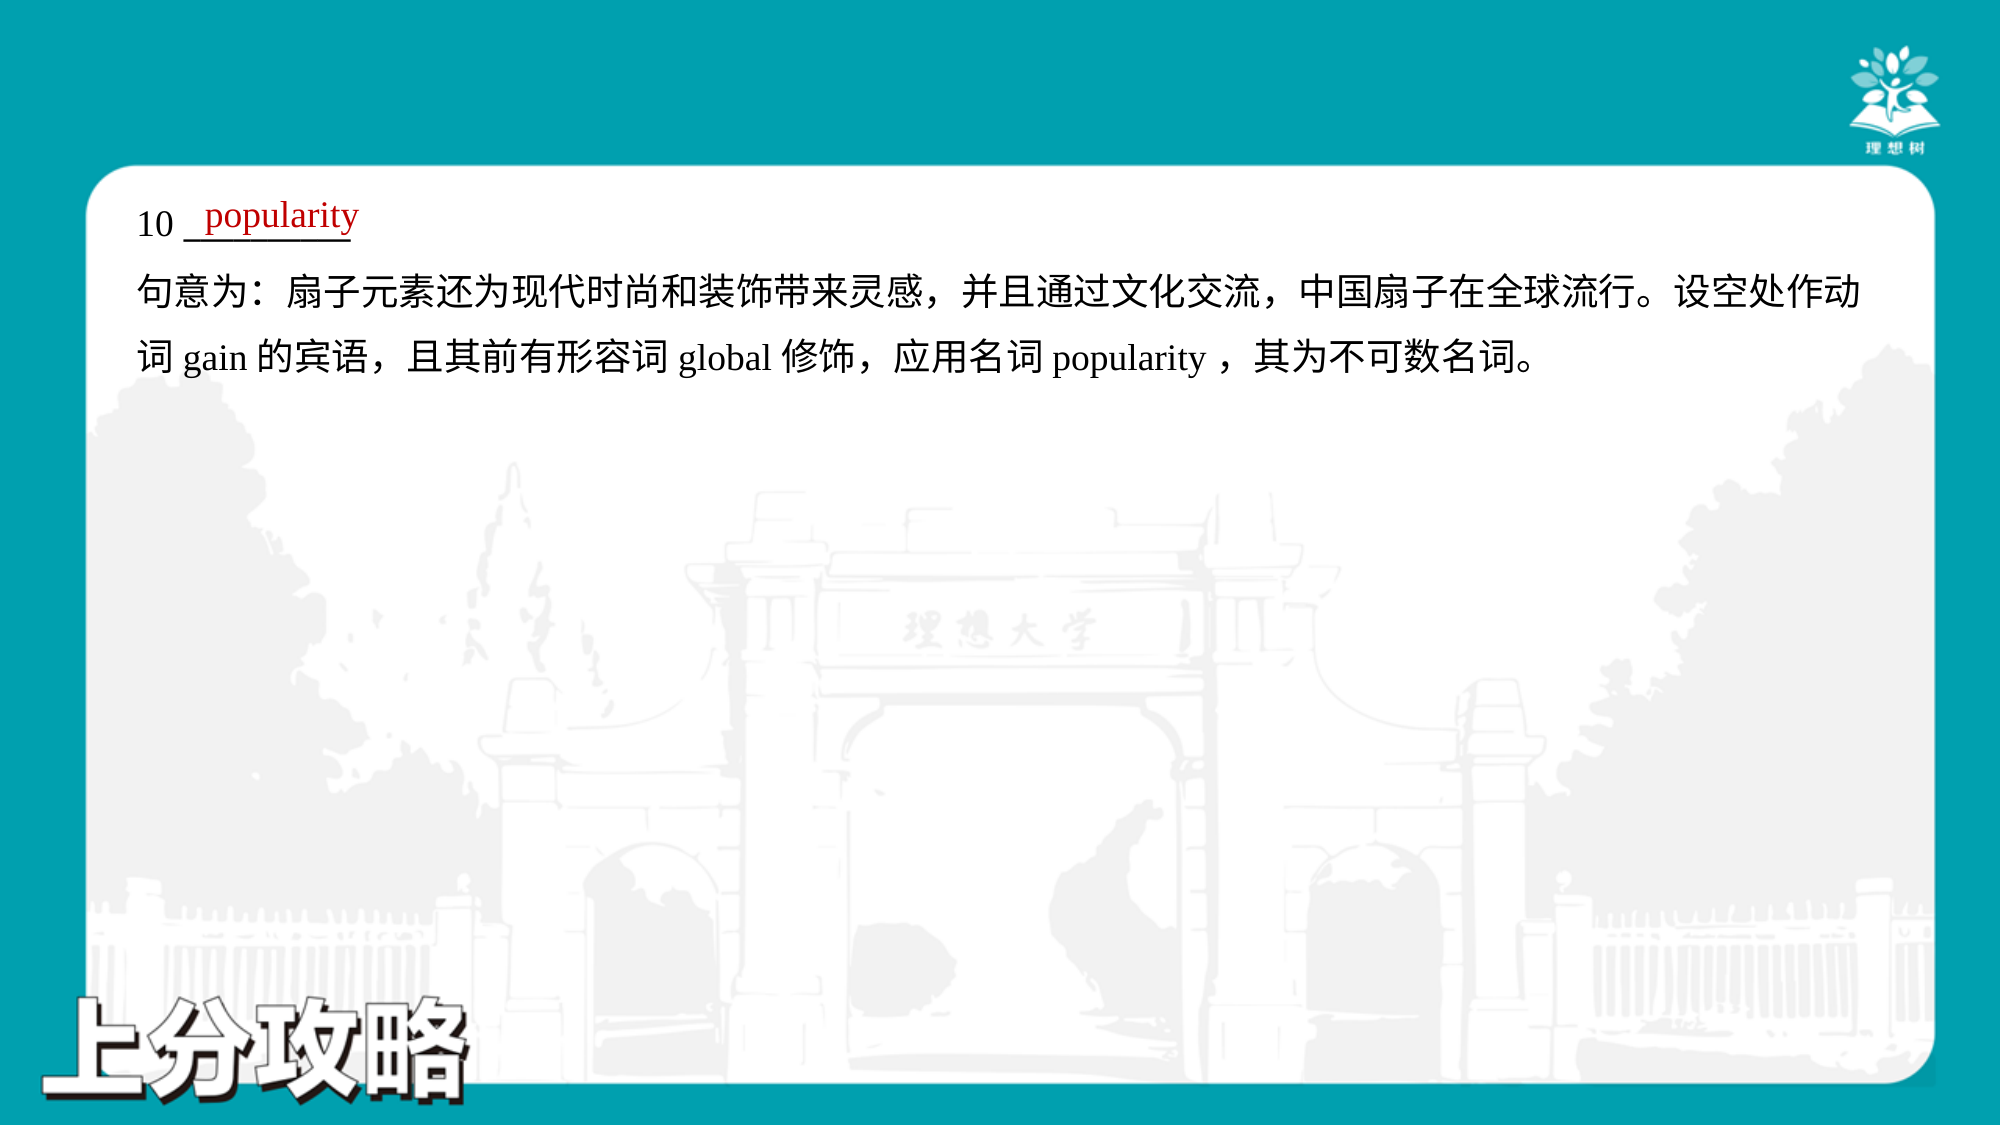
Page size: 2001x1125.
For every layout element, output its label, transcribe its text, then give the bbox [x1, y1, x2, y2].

text_box 句意为：扇子元素还为现代时尚和装饰带来灵感，并且通过文化交流，中国扇子在全球流行。设空处作动 词gain的宾语，且其前有形容词global修饰，应用名词popularity，其为不可数名词。 [136, 244, 1865, 372]
picture [0, 0, 2000, 1125]
text_box popularity [191, 168, 373, 228]
text_box 10 __________ [136, 176, 1865, 237]
